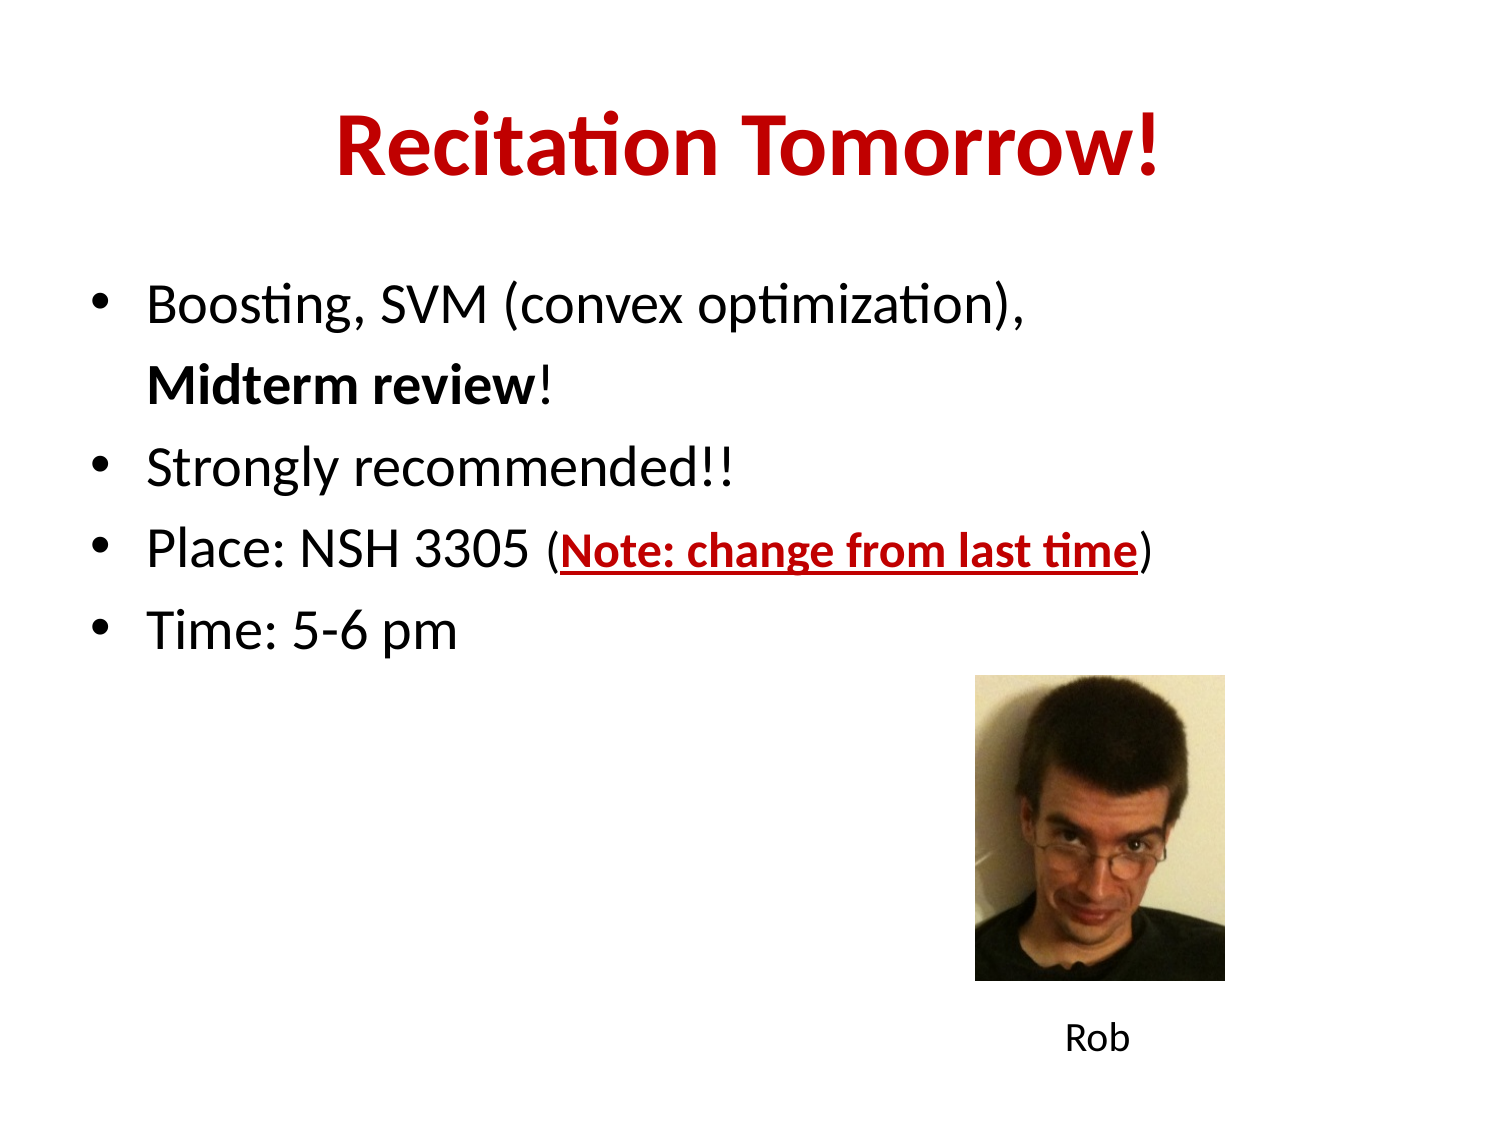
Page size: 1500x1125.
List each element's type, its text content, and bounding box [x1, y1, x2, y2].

text_box Recitation Tomorrow! [74, 45, 1425, 233]
text_box Boosting, SVM (convex optimization), Midterm review! Strongly recommended!! Place: NSH 3305 (Note: change from last time) Time: 5-6 pm [74, 257, 1425, 1000]
text_box Rob [1049, 1001, 1350, 1067]
picture [974, 674, 1226, 981]
